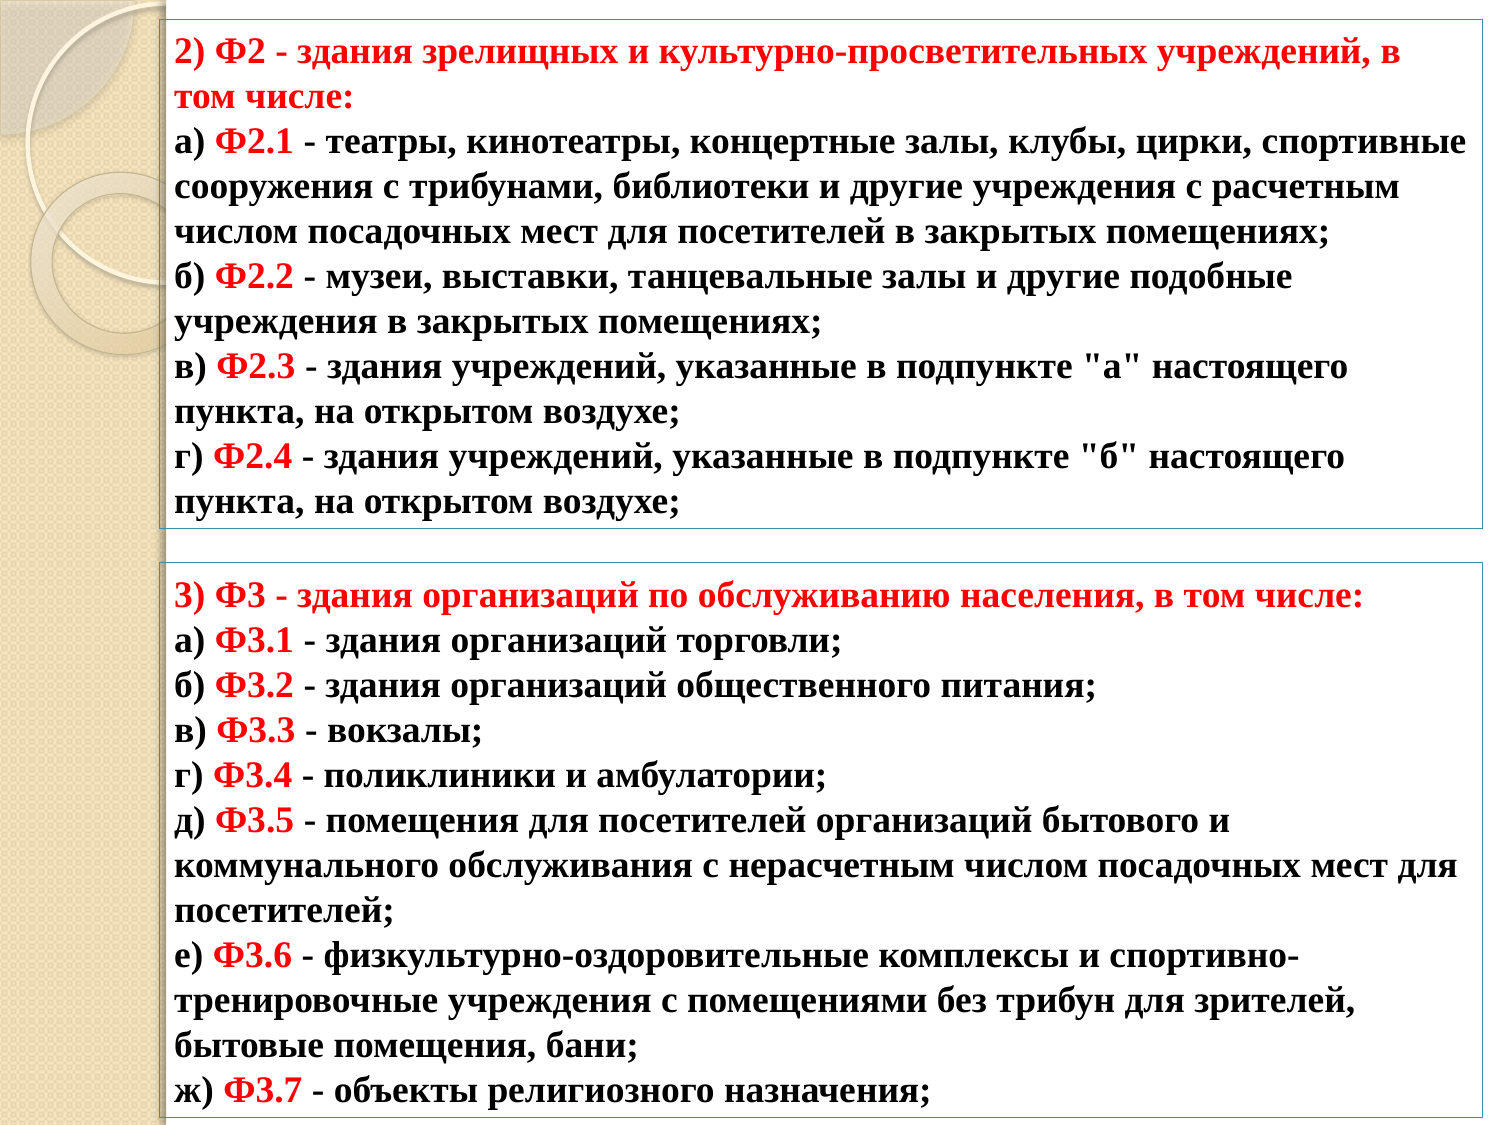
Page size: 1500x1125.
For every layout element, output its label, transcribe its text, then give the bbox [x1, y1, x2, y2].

text_box 2) Ф2 - здания зрелищных и культурно-просветительных учреждений, в том числе: а) Ф2.1 - театры, кинотеатры, концертные залы, клубы, цирки, спортивные сооружения с трибунами, библиотеки и другие учреждения с расчетным числом посадочных мест для посетителей в закрытых помещениях; б) Ф2.2 - музеи, выставки, танцевальные залы и другие подобные учреждения в закрытых помещениях; в) Ф2.3 - здания учреждений, указанные в подпункте "а" настоящего пункта, на открытом воздухе; г) Ф2.4 - здания учреждений, указанные в подпункте "б" настоящего пункта, на открытом воздухе; [159, 19, 1483, 529]
text_box 3) Ф3 - здания организаций по обслуживанию населения, в том числе: а) Ф3.1 - здания организаций торговли; б) Ф3.2 - здания организаций общественного питания; в) Ф3.3 - вокзалы; г) Ф3.4 - поликлиники и амбулатории; д) Ф3.5 - помещения для посетителей организаций бытового и коммунального обслуживания с нерасчетным числом посадочных мест для посетителей; е) Ф3.6 - физкультурно-оздоровительные комплексы и спортивно-тренировочные учреждения с помещениями без трибун для зрителей, бытовые помещения, бани; ж) Ф3.7 - объекты религиозного назначения; [159, 562, 1483, 1118]
